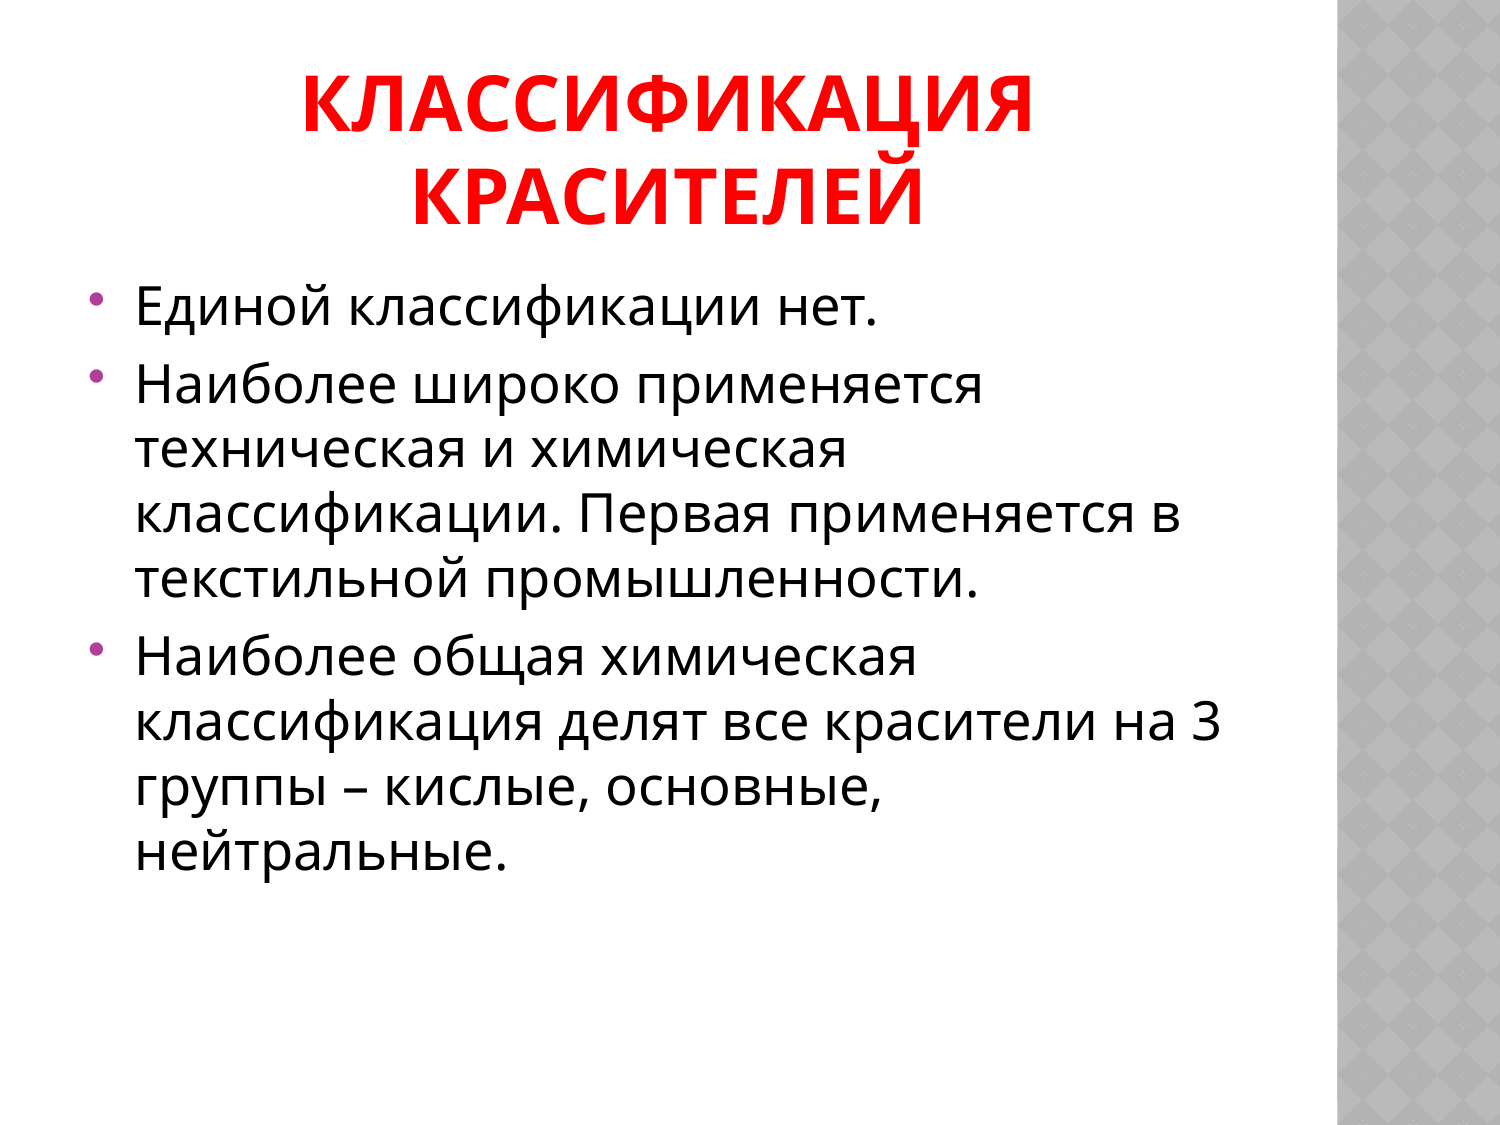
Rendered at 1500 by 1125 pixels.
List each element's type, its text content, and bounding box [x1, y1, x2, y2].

list Единой классификации нет. Наиболее широко применяется техническая и химическая классификации. Первая применяется в текстильной промышленности. Наиболее общая химическая классификация делят все красители на 3 группы – кислые, основные, нейтральные. [75, 264, 1263, 1059]
title Классификация красителей [75, 52, 1263, 240]
